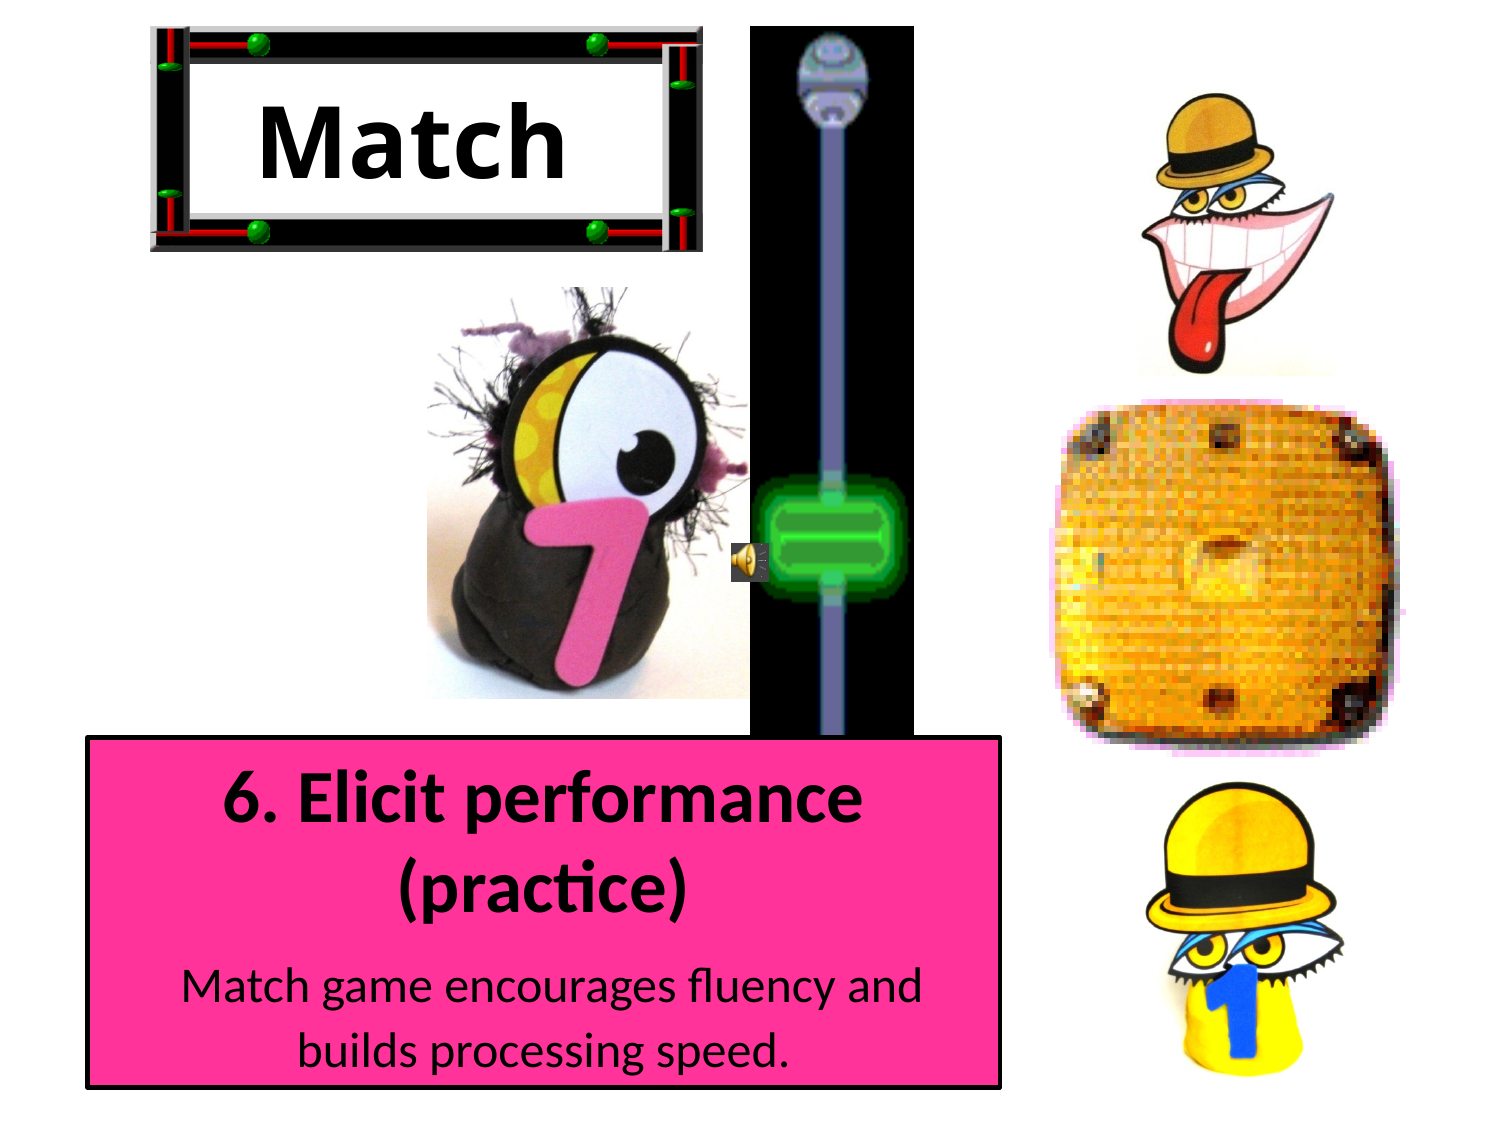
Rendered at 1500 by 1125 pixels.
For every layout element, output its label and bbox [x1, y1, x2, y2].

picture [0, 0, 1500, 1125]
list [427, 287, 744, 699]
